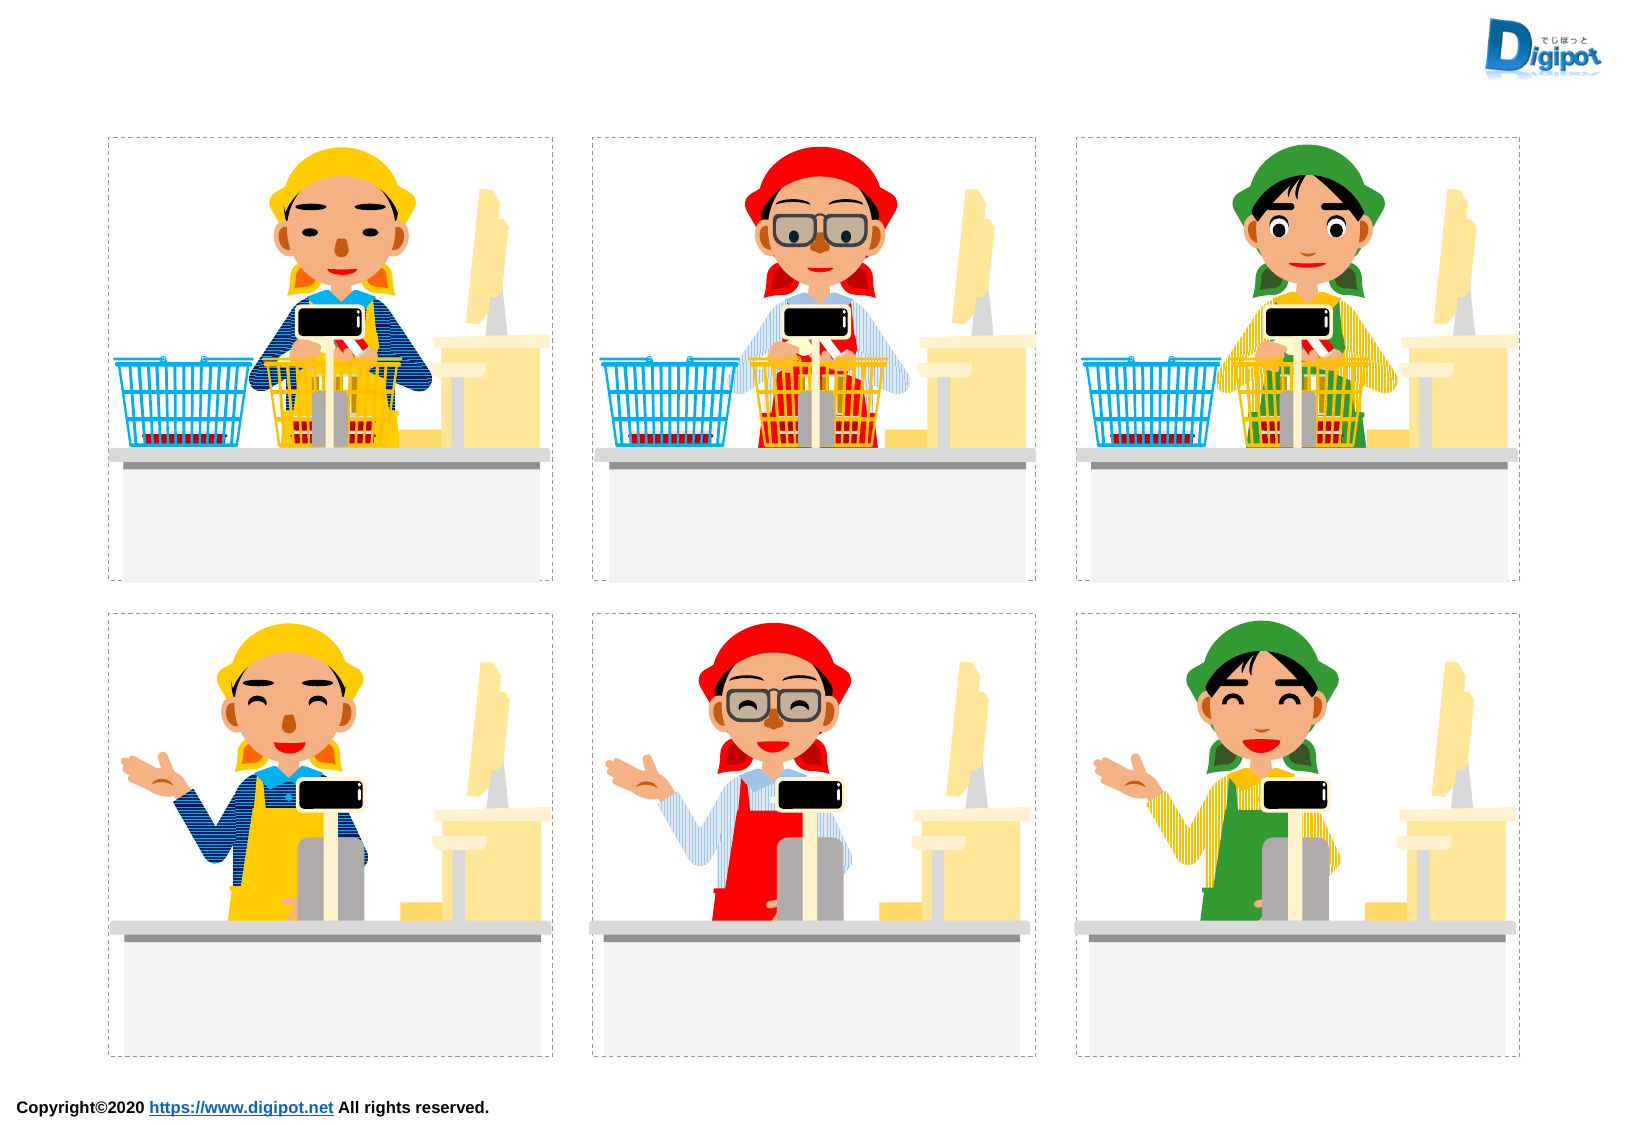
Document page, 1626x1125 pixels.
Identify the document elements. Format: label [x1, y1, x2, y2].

text_box [594, 146, 1037, 583]
text_box [1076, 144, 1518, 583]
text_box [109, 623, 552, 1056]
text_box [108, 147, 551, 583]
text_box [1074, 620, 1516, 1056]
picture [1485, 18, 1602, 82]
text_box [588, 622, 1031, 1056]
